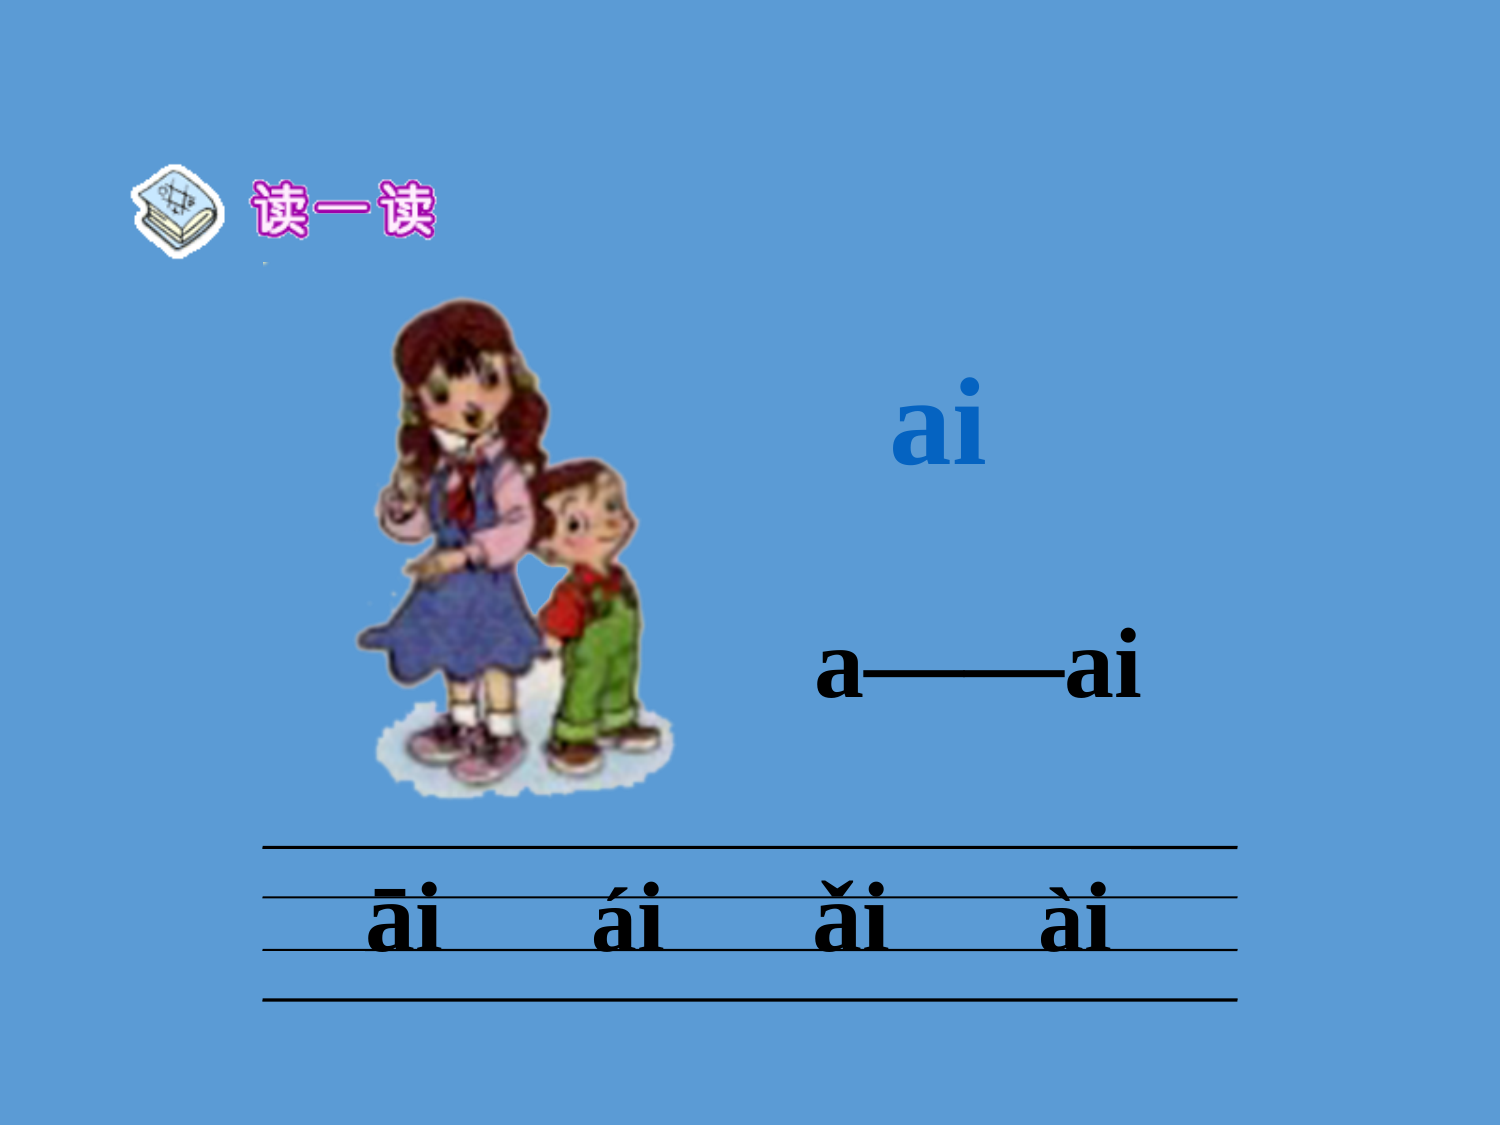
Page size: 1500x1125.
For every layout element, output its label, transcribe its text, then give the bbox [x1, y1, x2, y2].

text_box ai [875, 332, 1075, 497]
picture [120, 161, 738, 863]
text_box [262, 847, 1238, 1000]
text_box a——ai [800, 589, 1275, 725]
